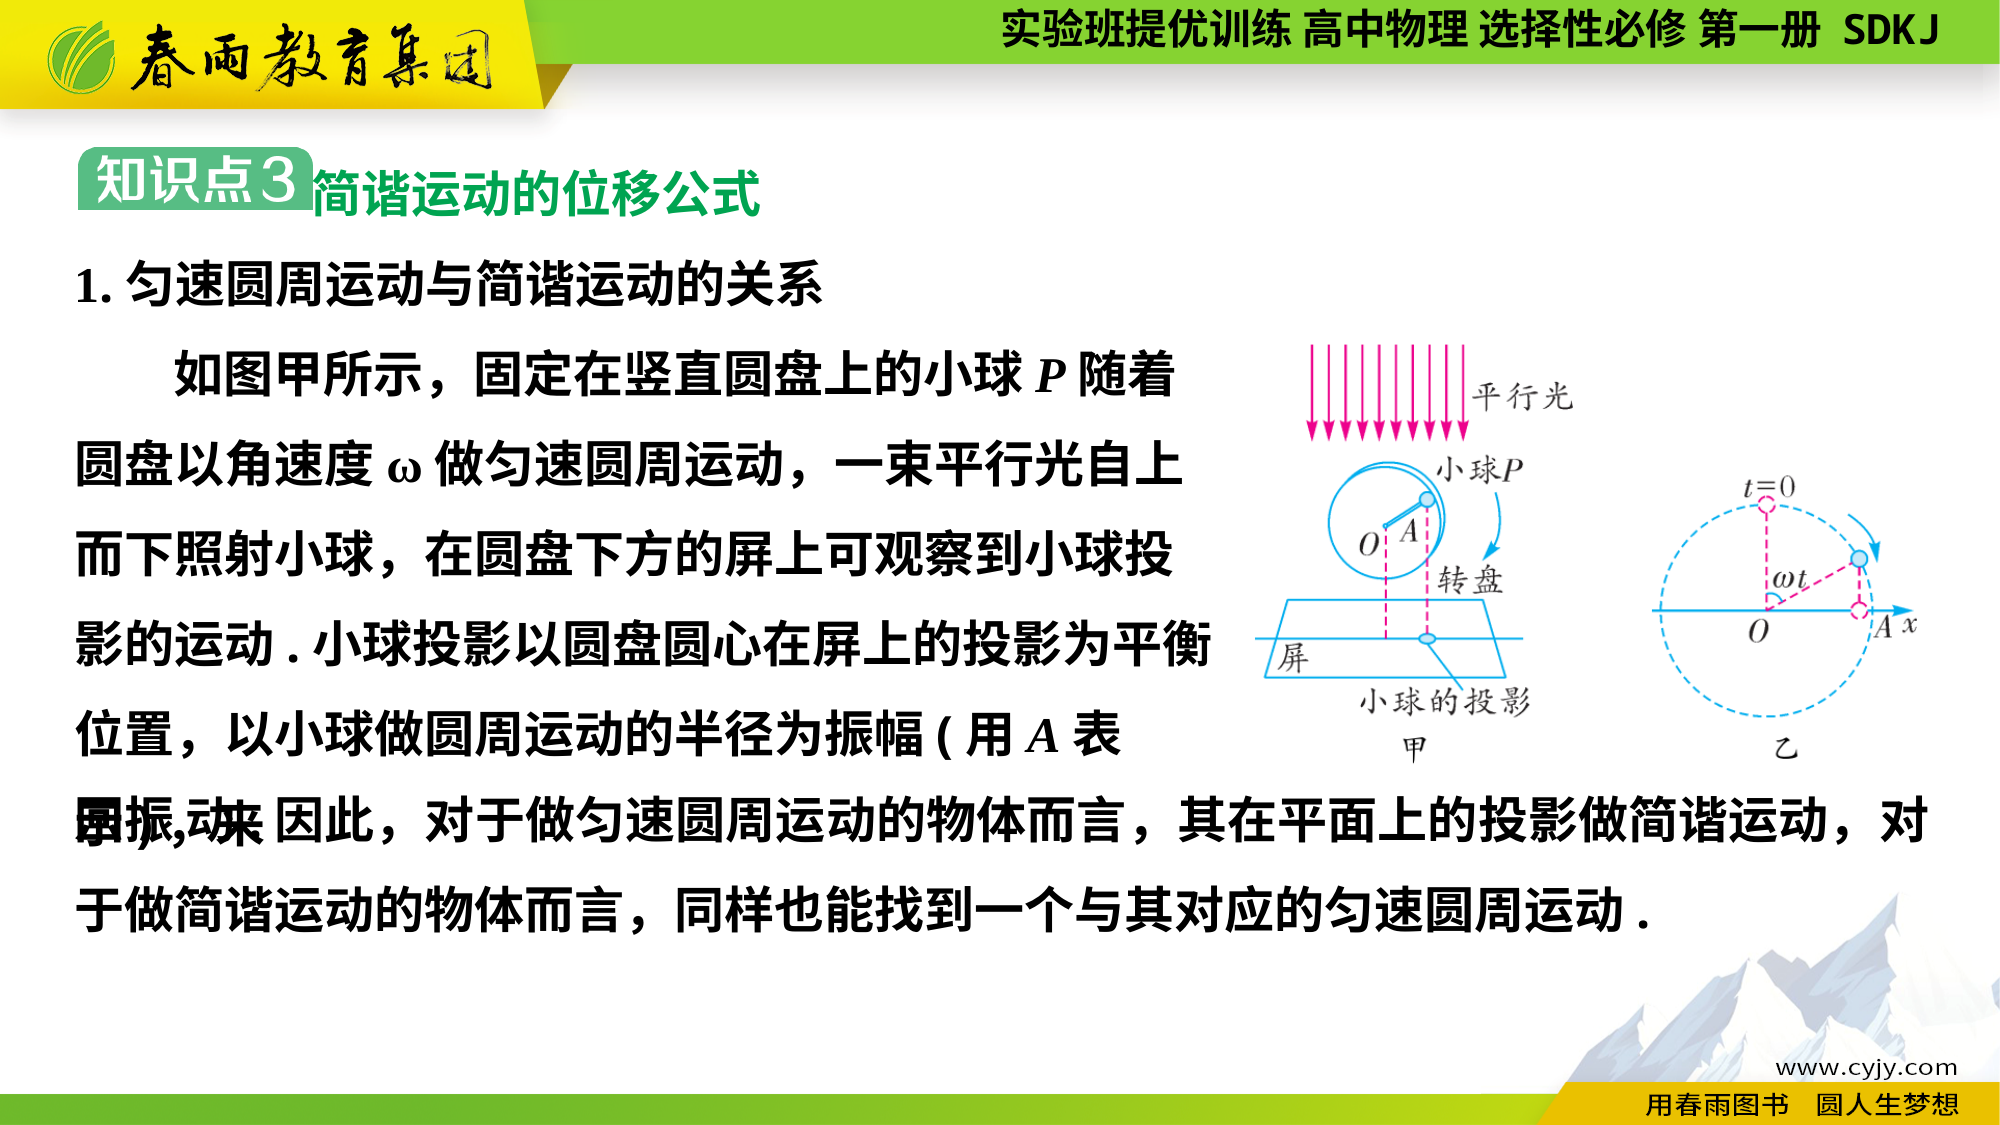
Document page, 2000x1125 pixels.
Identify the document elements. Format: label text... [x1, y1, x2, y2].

picture [0, 0, 2000, 1125]
list 简谐运动的位移公式 1.匀速圆周运动与简谐运动的关系 如图甲所示，固定在竖直圆盘上的小球P随着圆盘以角速度ω做匀速圆周运动，一束平行光自上而下照射小球，在圆盘下方的屏上可观察到小球投影的运动.小球投影以圆盘圆心在屏上的投影为平衡位置，以小球做圆周运动的半径为振幅(用A表示)，来 [59, 125, 1237, 751]
text_box 回振 动.因此，对于做匀速圆周运动的物体而言，其在平面上的投影做简谐运动，对于做简谐运动的物体而言，同样也能找到一个与其对应的匀速圆周运动. [59, 751, 1945, 947]
